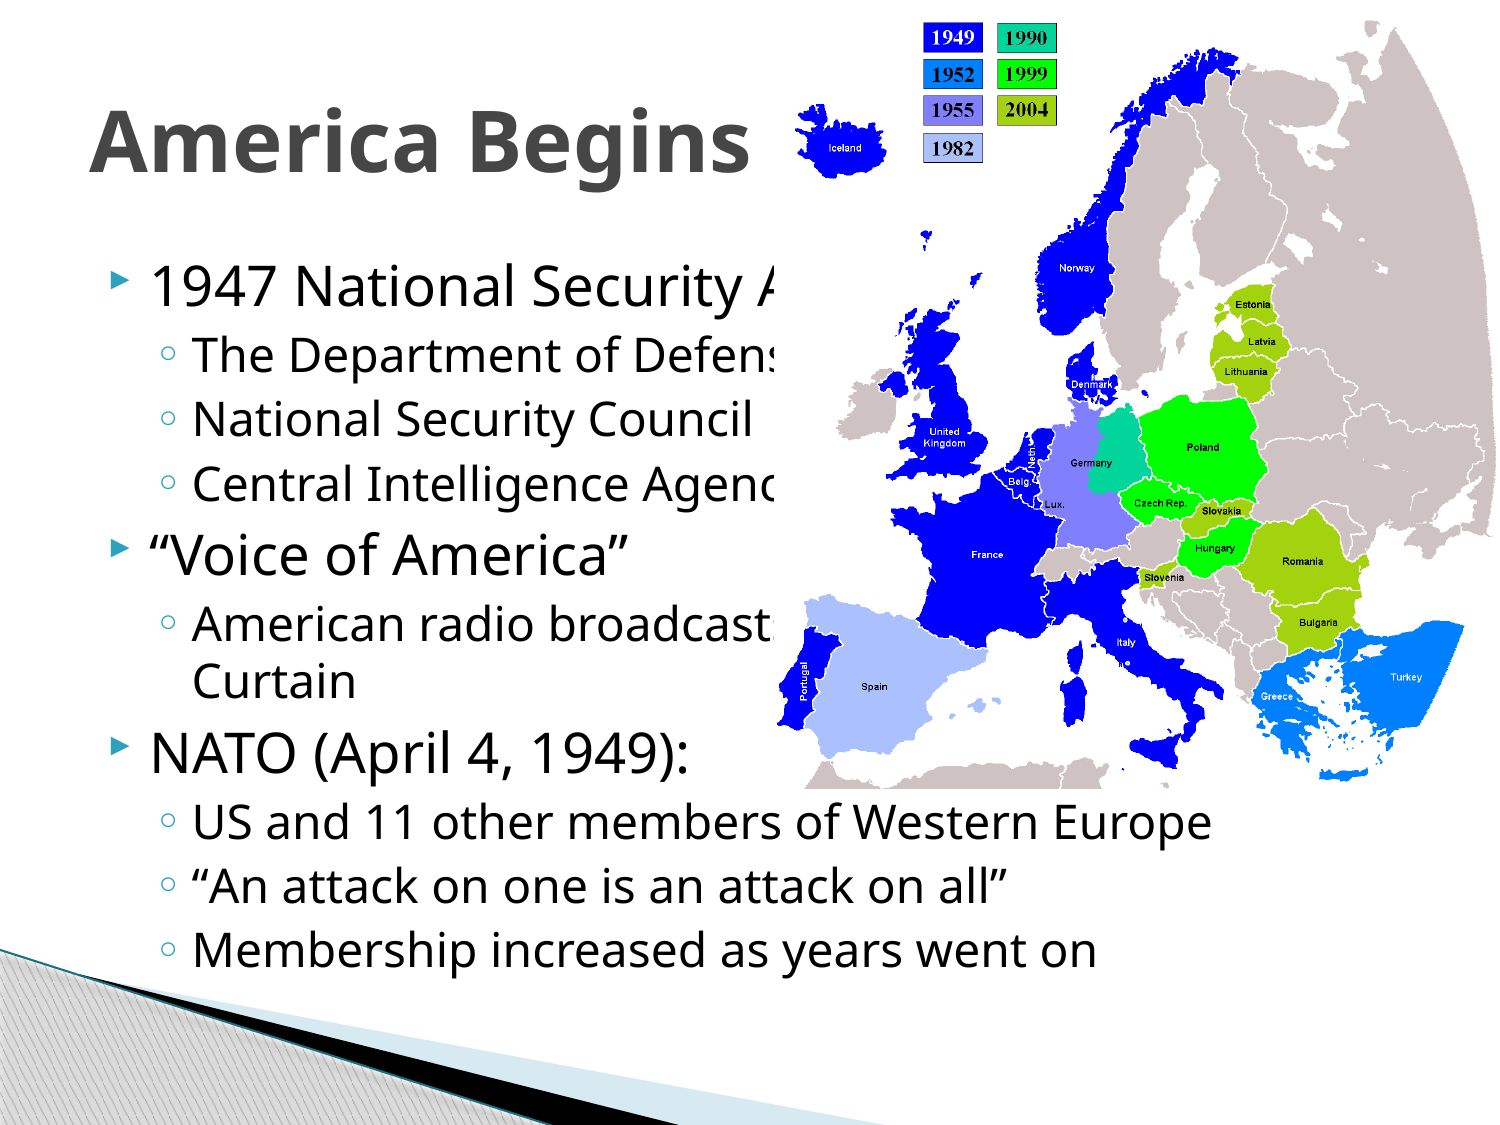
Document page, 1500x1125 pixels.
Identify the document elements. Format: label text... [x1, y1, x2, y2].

list 1947 National Security Act created: The Department of Defense National Security Council Central Intelligence Agency (CIA) “Voice of America” American radio broadcasts broadcasted beyond Iron Curtain NATO (April 4, 1949): US and 11 other members of Western Europe “An attack on one is an attack on all” Membership increased as years went on [75, 243, 1425, 986]
picture [774, 10, 1500, 790]
title America Begins to Rearm [75, 45, 768, 233]
